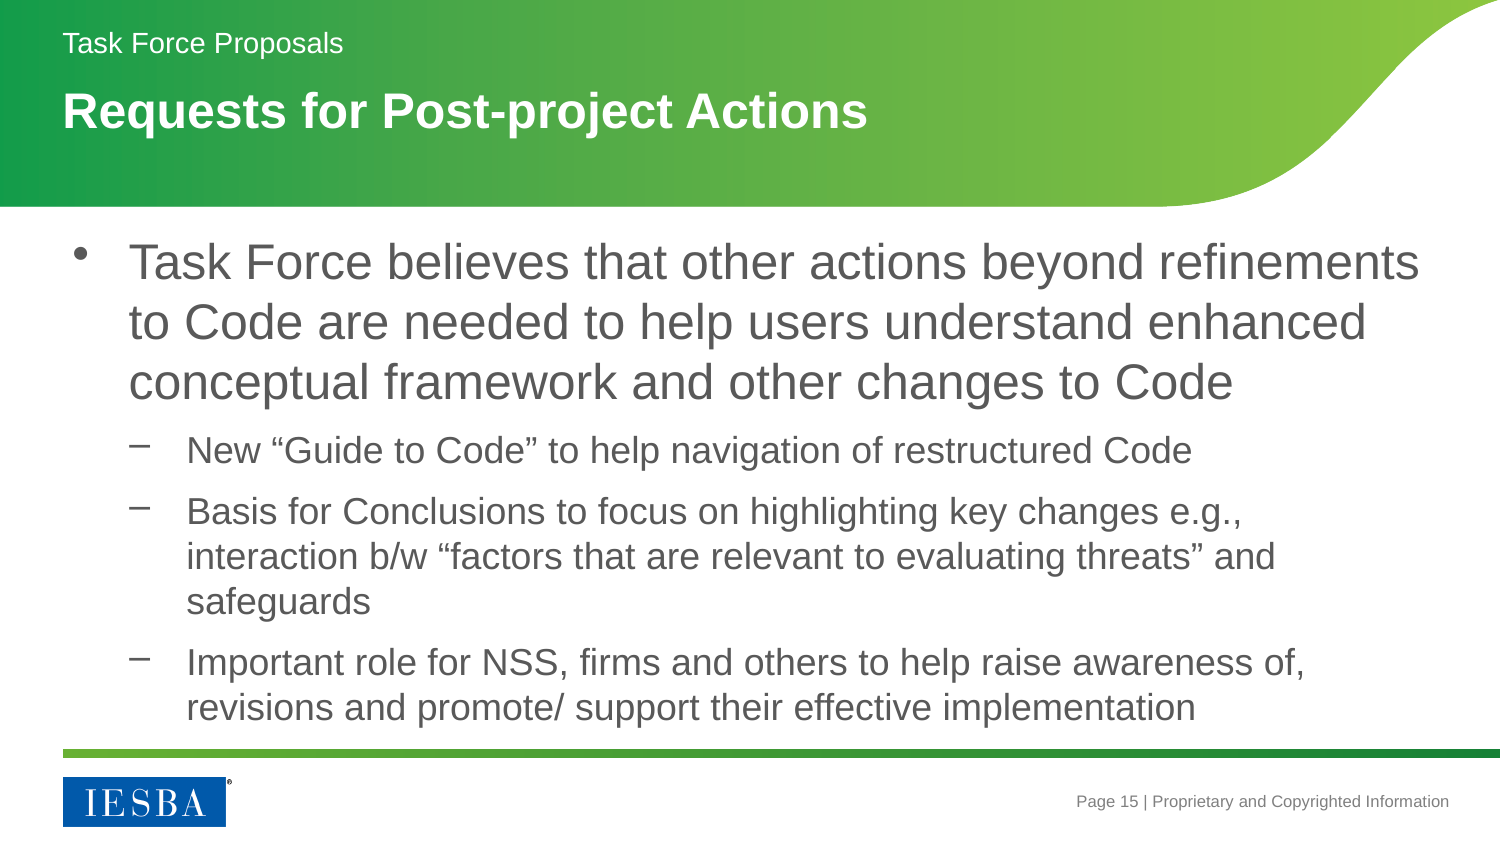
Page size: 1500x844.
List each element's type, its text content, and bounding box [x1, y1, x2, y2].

subtitle Task Force Proposals [62, 23, 500, 52]
title Requests for Post-project Actions [62, 75, 1300, 142]
picture [63, 777, 232, 827]
list Task Force believes that other actions beyond refinements to Code are needed to help users understand enhanced conceptual framework and other changes to Code New “Guide to Code” to help navigation of restructured Code Basis for Conclusions to focus on highlighting key changes e.g., interaction b/w “factors that are relevant to evaluating threats” and safeguards Important role for NSS, firms and others to help raise awareness of, revisions and promote/ support their effective implementation [57, 221, 1445, 725]
picture [0, 0, 1500, 207]
